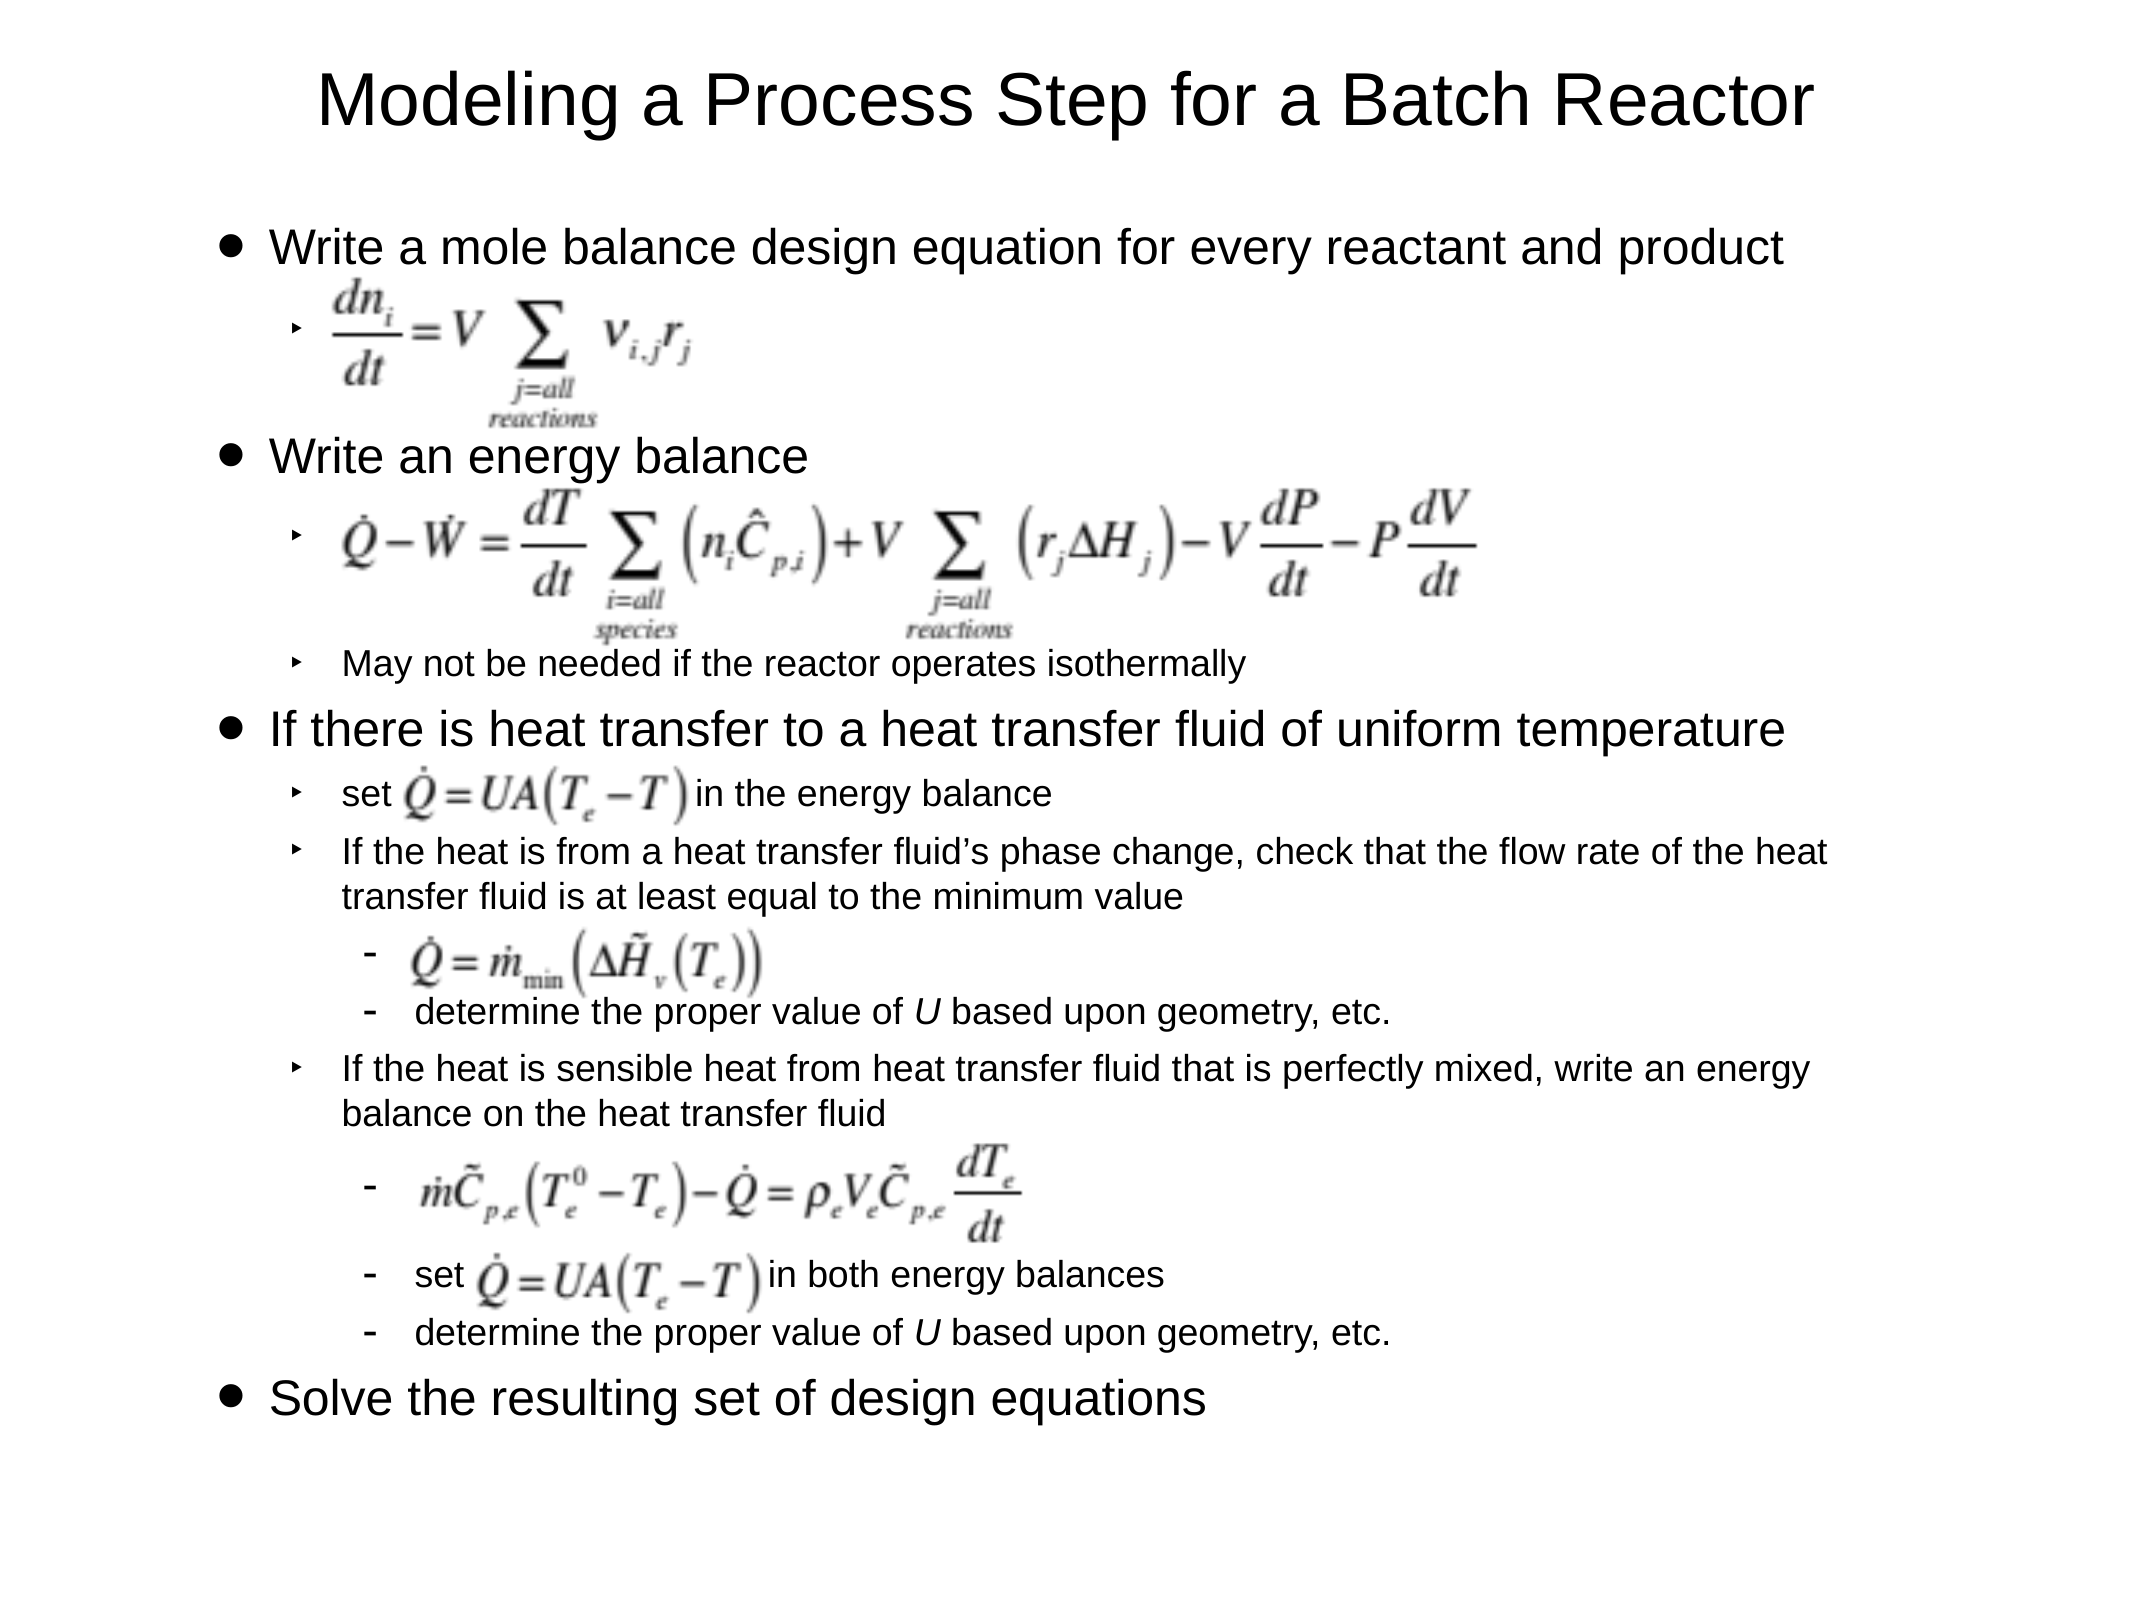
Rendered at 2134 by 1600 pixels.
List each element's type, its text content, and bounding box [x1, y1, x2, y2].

list Write a mole balance design equation for every reactant and product Write an energy balance May not be needed if the reactor operates isothermally If there is heat transfer to a heat transfer fluid of uniform temperature set in the energy balance If the heat is from a heat transfer fluid’s phase change, check that the flow rate of the heat transfer fluid is at least equal to the minimum value determine the proper value of U based upon geometry, etc. If the heat is sensible heat from heat transfer fluid that is perfectly mixed, write an energy balance on the heat transfer fluid set in both energy balances determine the proper value of U based upon geometry, etc. Solve the resulting set of design equations [208, 206, 1925, 1471]
picture [399, 757, 692, 830]
picture [324, 266, 701, 442]
picture [405, 922, 766, 1006]
picture [414, 1133, 1028, 1317]
title Modeling a Process Step for a Batch Reactor [208, 41, 1925, 206]
picture [337, 476, 1484, 653]
